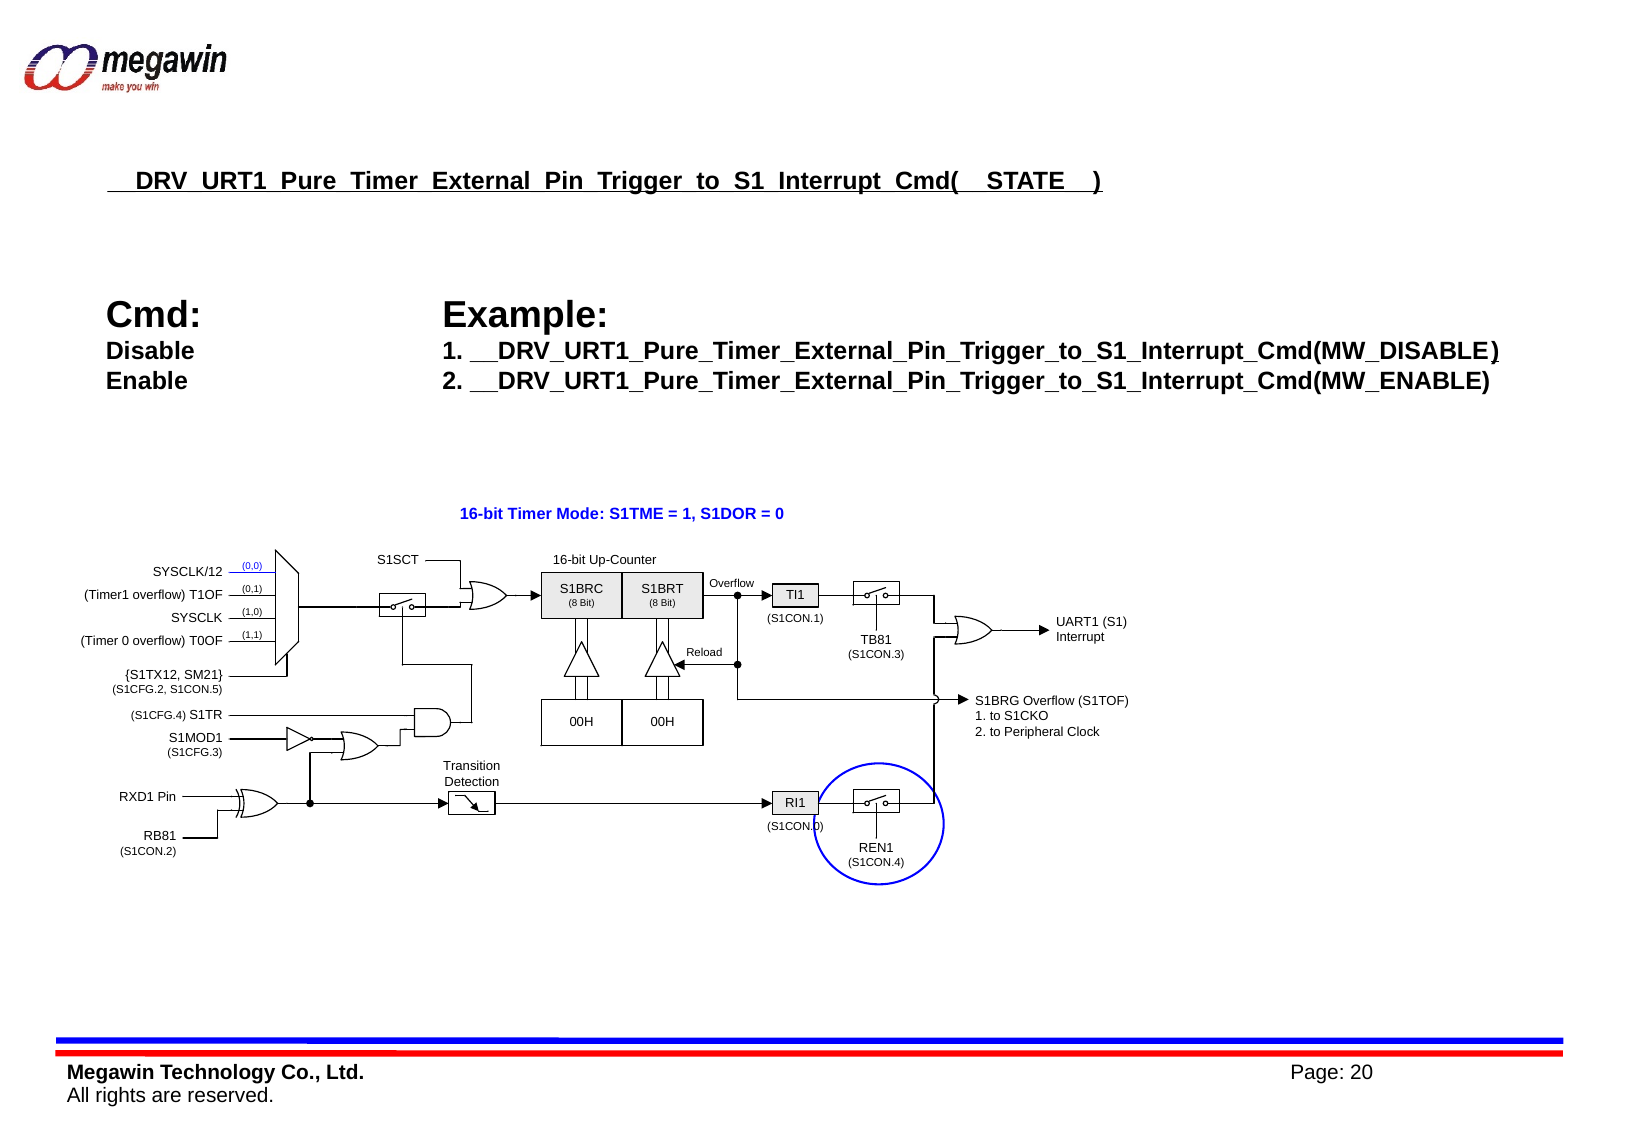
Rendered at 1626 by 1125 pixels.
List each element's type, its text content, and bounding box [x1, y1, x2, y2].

text_box __DRV_URT1_Pure_Timer_External_Pin_Trigger_to_S1_Interrupt_Cmd(__STATE__) [93, 157, 1119, 202]
text_box Cmd: Disable Enable [91, 282, 227, 403]
text_box [837, 872, 920, 886]
text_box Example: 1. __DRV_URT1_Pure_Timer_External_Pin_Trigger_to_S1_Interrupt_Cmd(MW_DISABLE) 2. __DRV_URT1_Pure_Timer_External_Pin_Trigger_to_S1_Interrupt_Cmd(MW_ENABLE) [427, 282, 1625, 403]
picture [78, 500, 1133, 872]
picture [19, 37, 231, 97]
